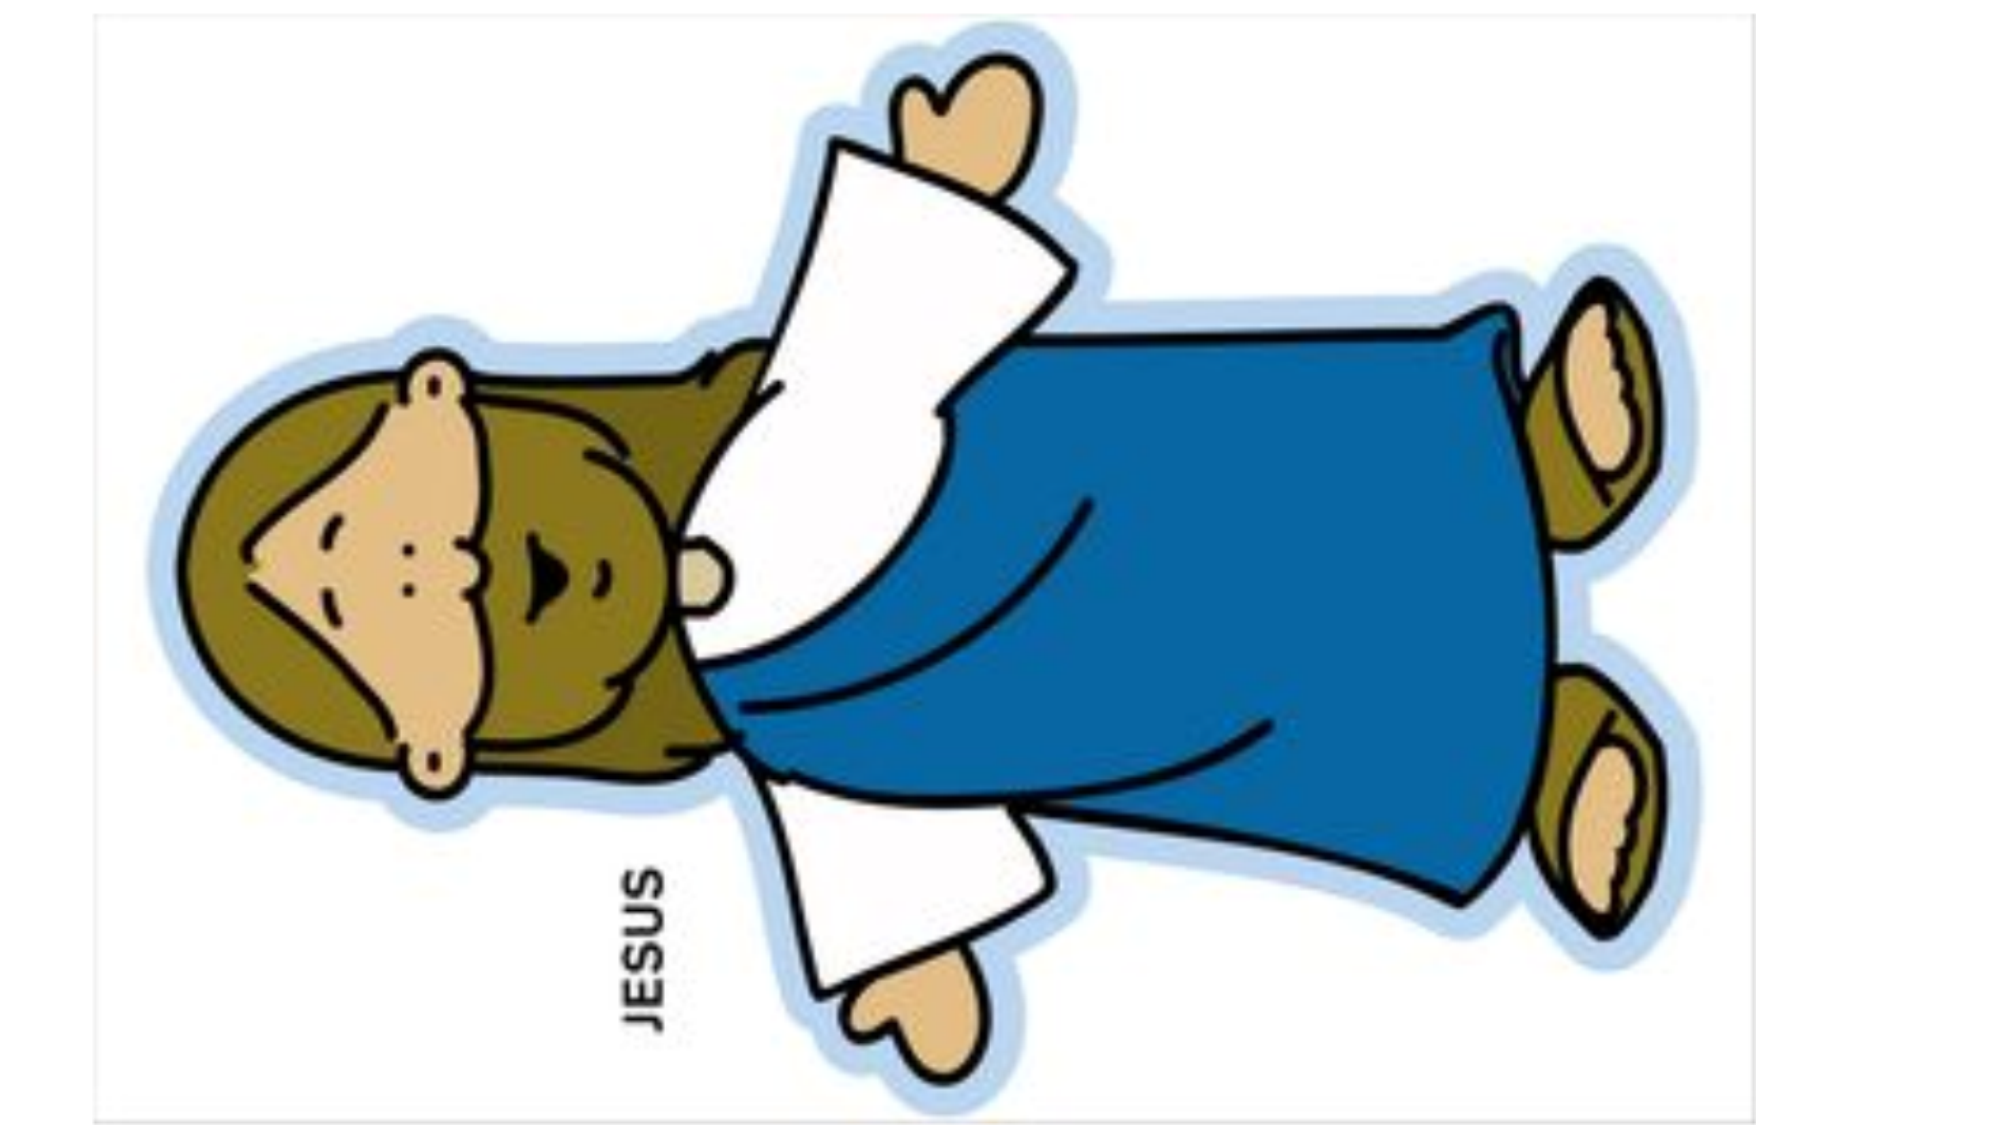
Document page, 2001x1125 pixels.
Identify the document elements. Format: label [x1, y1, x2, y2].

picture [95, 0, 1754, 1125]
